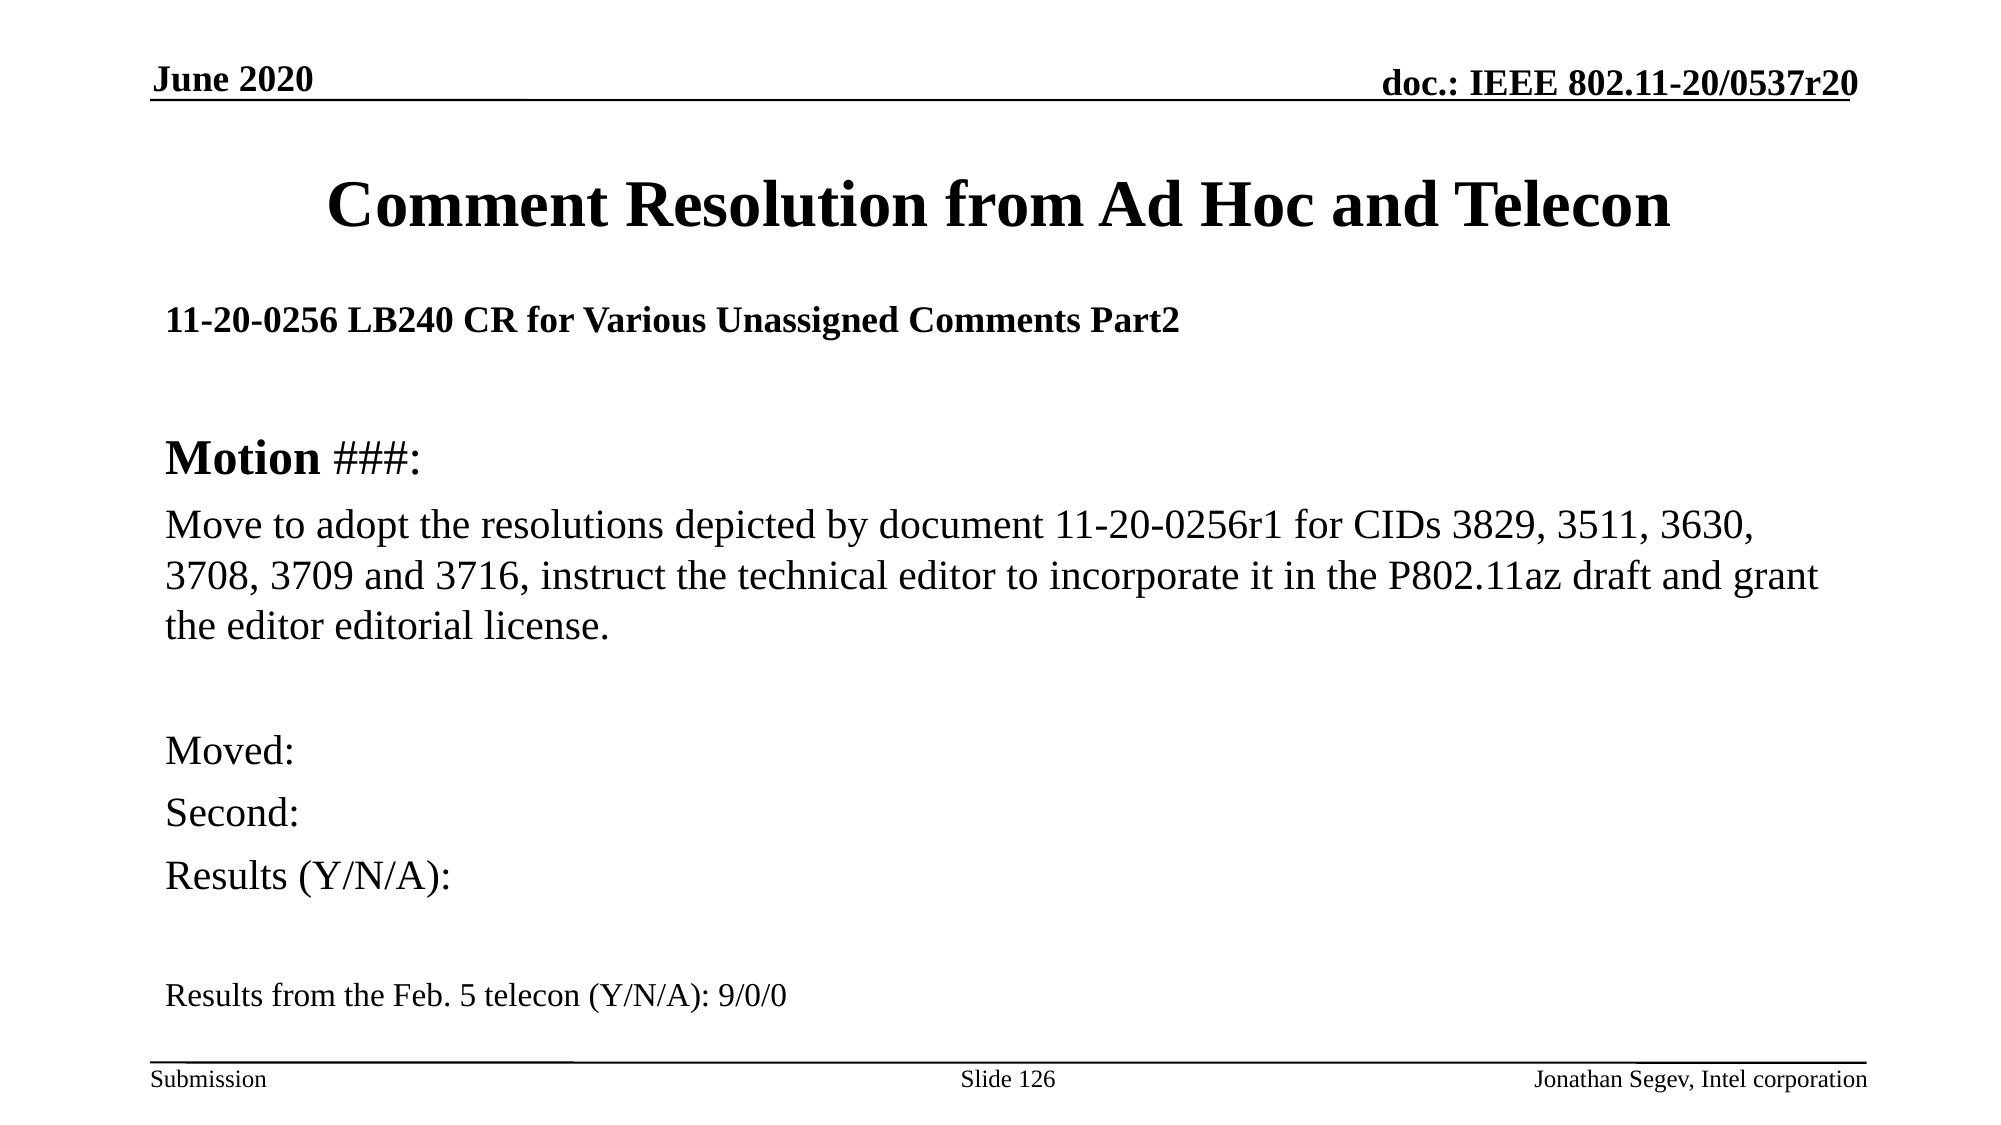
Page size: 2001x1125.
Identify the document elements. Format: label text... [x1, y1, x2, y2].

title Comment Resolution from Ad Hoc and Telecon [149, 112, 1850, 286]
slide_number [152, 54, 563, 100]
footer Jonathan Segev, Intel corporation [1171, 1061, 1869, 1093]
list 11-20-0256 LB240 CR for Various Unassigned Comments Part2 Motion ###: Move to adopt the resolutions depicted by document 11-20-0256r1 for CIDs 3829, 3511, 3630, 3708, 3709 and 3716, instruct the technical editor to incorporate it in the P802.11az draft and grant the editor editorial license. Moved: Second: Results (Y/N/A): Results from the Feb. 5 telecon (Y/N/A): 9/0/0 [149, 286, 1850, 1000]
slide_number Slide 126 [950, 1061, 1067, 1123]
